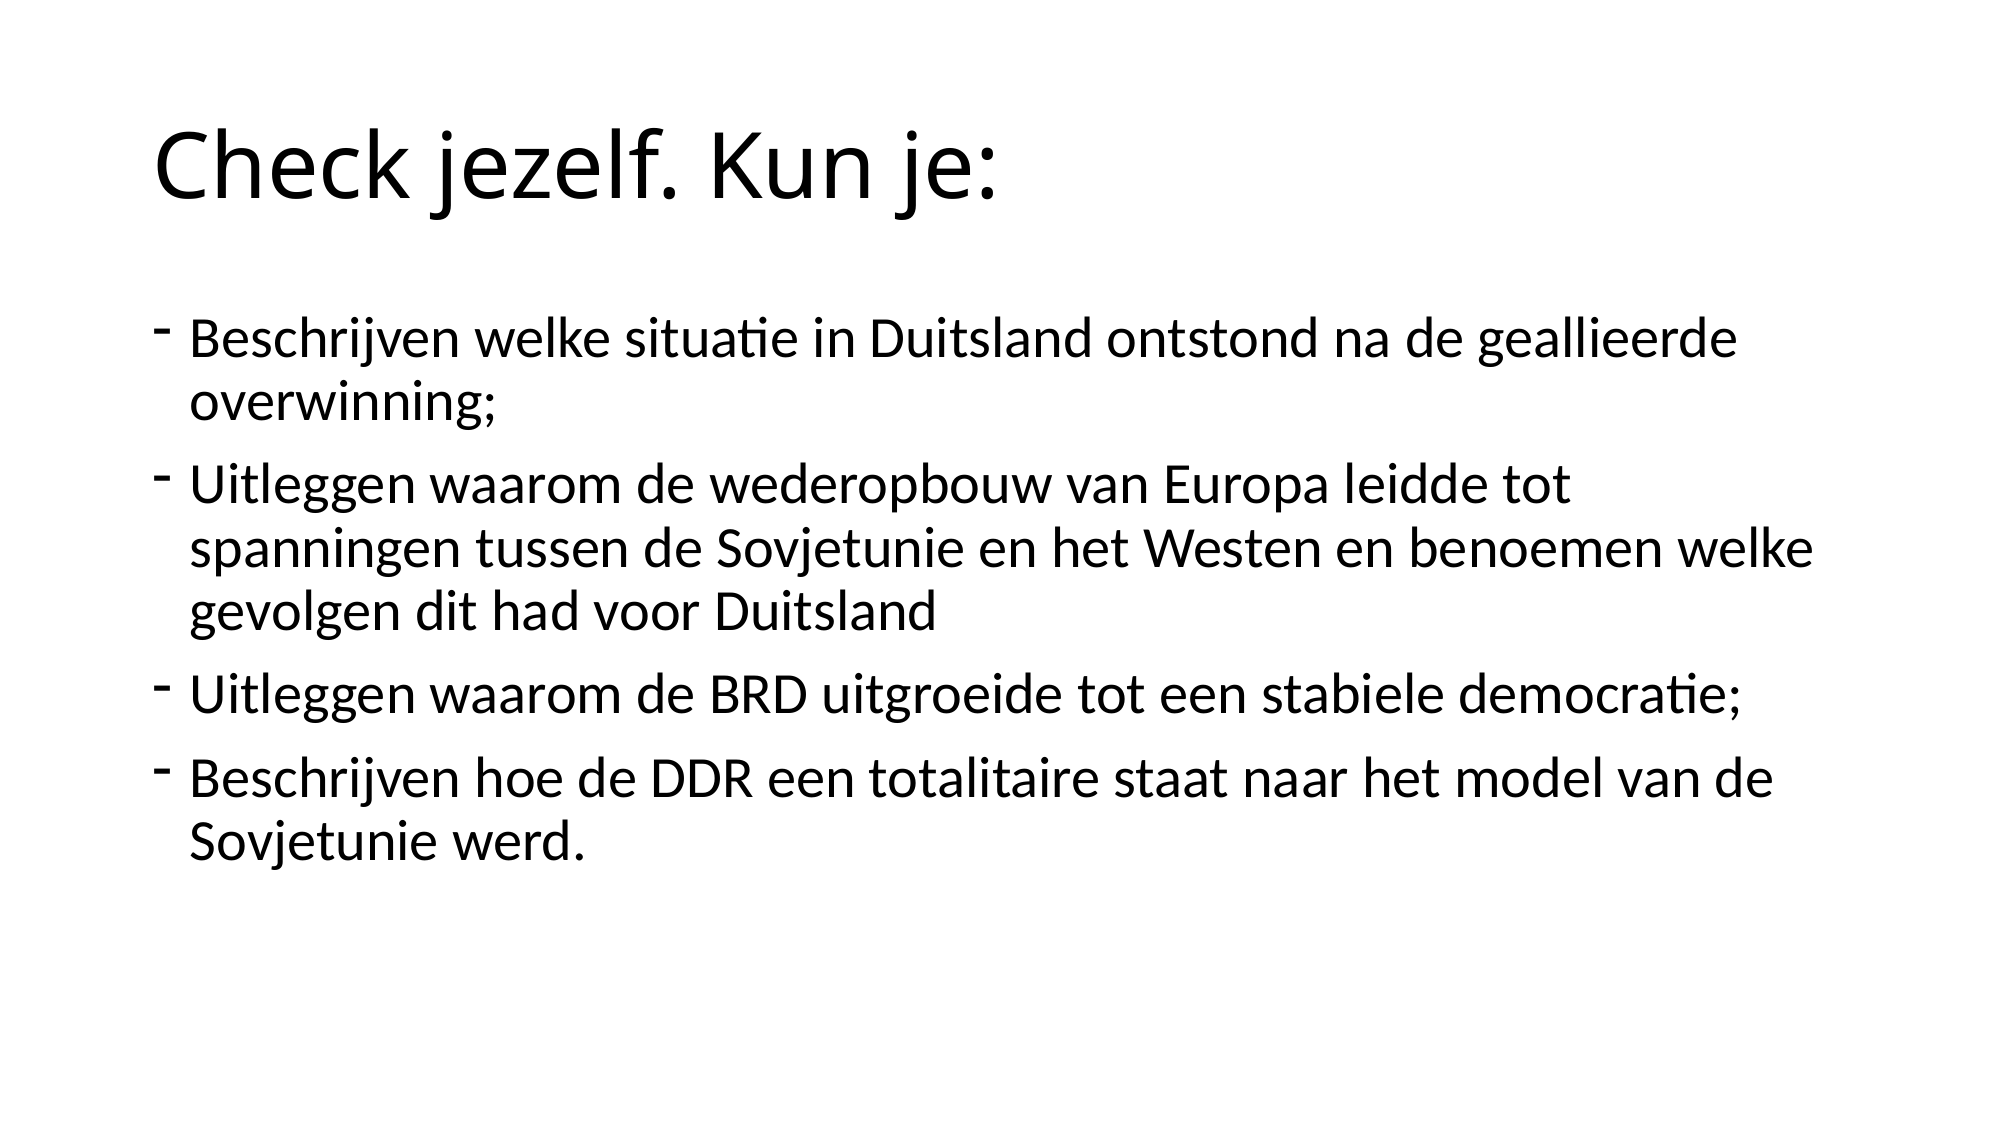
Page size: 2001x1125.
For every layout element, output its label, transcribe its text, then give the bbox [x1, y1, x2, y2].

list Beschrijven welke situatie in Duitsland ontstond na de geallieerde overwinning; Uitleggen waarom de wederopbouw van Europa leidde tot spanningen tussen de Sovjetunie en het Westen en benoemen welke gevolgen dit had voor Duitsland Uitleggen waarom de BRD uitgroeide tot een stabiele democratie; Beschrijven hoe de DDR een totalitaire staat naar het model van de Sovjetunie werd. [137, 299, 1863, 1014]
title Check jezelf. Kun je: [137, 59, 1863, 278]
